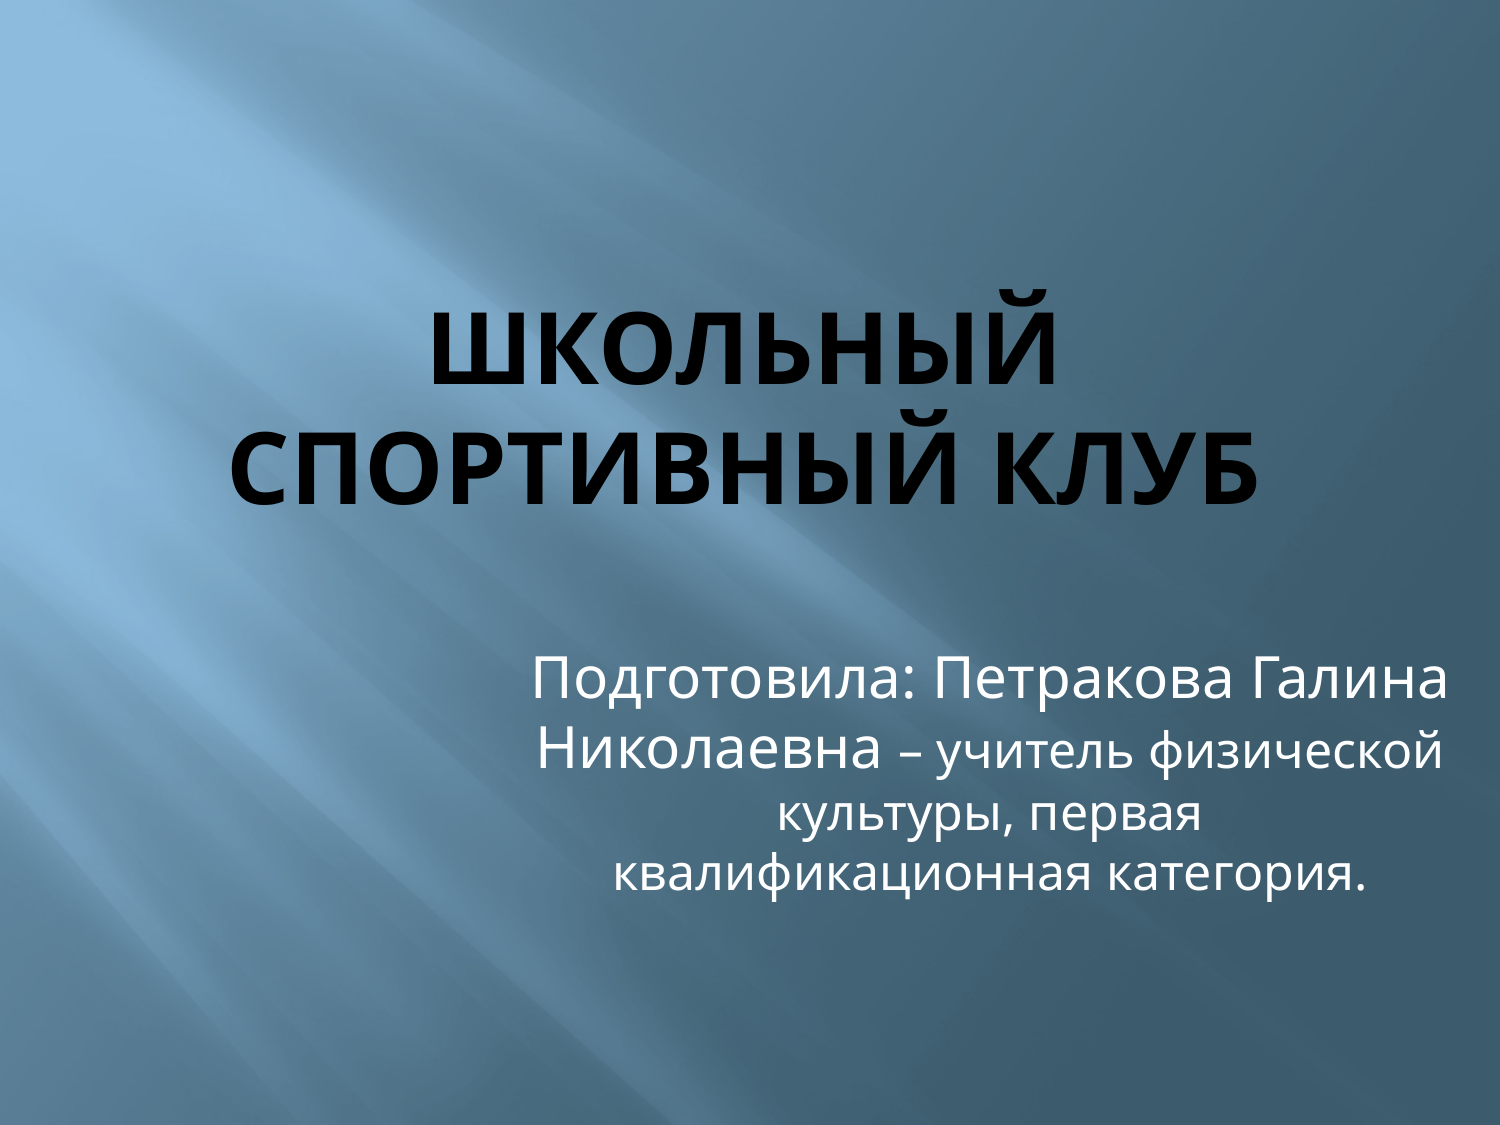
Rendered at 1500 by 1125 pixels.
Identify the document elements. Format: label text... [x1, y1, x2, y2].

title Школьный спортивный клуб [69, 224, 1420, 525]
subtitle Подготовила: Петракова Галина Николаевна – учитель физической культуры, первая квалификационная категория. [515, 632, 1465, 961]
